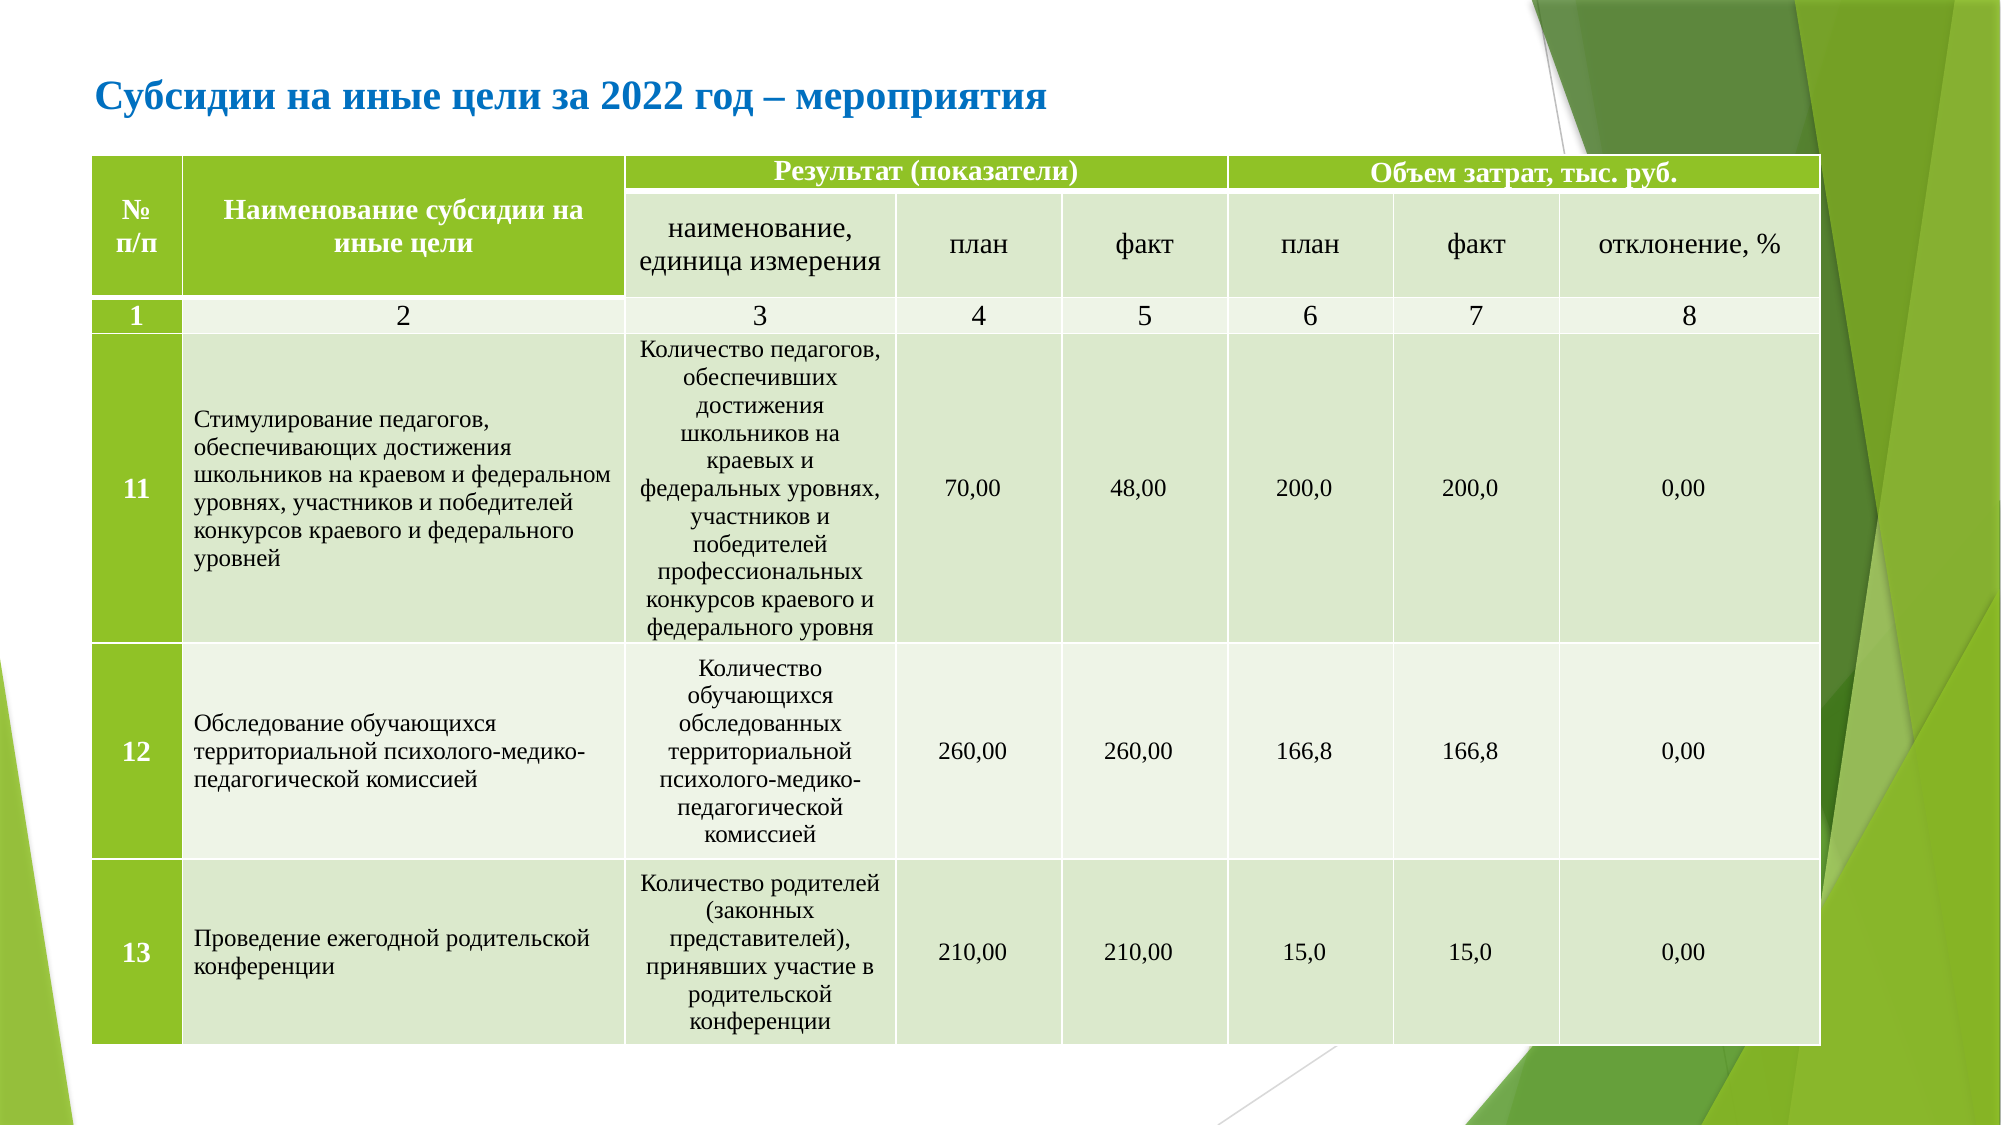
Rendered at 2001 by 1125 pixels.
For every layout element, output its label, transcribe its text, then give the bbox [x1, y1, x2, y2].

table_cell 13 [92, 860, 182, 1044]
table_cell факт [1394, 194, 1559, 297]
table_cell 8 [1560, 298, 1819, 333]
table_cell 0,00 [1560, 334, 1819, 642]
table_cell Количество обучающихся обследованных территориальной психолого-медико-педагогической комиссией [626, 644, 895, 858]
table_cell наименование, единица измерения [626, 194, 895, 297]
table_cell Количество педагогов, обеспечивших достижения школьников на краевых и федеральных уровнях, участников и победителей профессиональных конкурсов краевого и федерального уровня [626, 334, 895, 642]
table_cell 0,00 [1560, 644, 1819, 858]
table_cell 260,00 [1063, 644, 1227, 858]
table_cell 166,8 [1394, 644, 1559, 858]
table_cell 4 [897, 298, 1061, 333]
table_cell 7 [1394, 298, 1559, 333]
table_cell Обследование обучающихся территориальной психолого-медико-педагогической комиссией [183, 644, 624, 858]
table_cell 210,00 [897, 860, 1061, 1044]
table_cell 200,0 [1394, 334, 1559, 642]
table_cell 15,0 [1394, 860, 1559, 1044]
table_cell 70,00 [897, 334, 1061, 642]
table_header № п/п [92, 156, 182, 295]
table_cell 48,00 [1063, 334, 1227, 642]
table_cell 15,0 [1229, 860, 1393, 1044]
table_cell 166,8 [1229, 644, 1393, 858]
table_cell 6 [1229, 298, 1393, 333]
table_cell 210,00 [1063, 860, 1227, 1044]
table_cell 5 [1063, 298, 1227, 333]
table_cell 2 [183, 300, 624, 333]
table_cell отклонение, % [1560, 194, 1819, 297]
table_cell план [1229, 194, 1393, 297]
table_header Объем затрат, тыс. руб. [1229, 156, 1819, 188]
table_header Результат (показатели) [626, 156, 1227, 188]
table_header Наименование субсидии на иные цели [183, 156, 624, 295]
table_cell Проведение ежегодной родительской конференции [183, 860, 624, 1044]
table_cell план [897, 194, 1061, 297]
table_cell Количество родителей (законных представителей), принявших участие в родительской конференции [626, 860, 895, 1044]
table_cell Стимулирование педагогов, обеспечивающих достижения школьников на краевом и федеральном уровнях, участников и победителей конкурсов краевого и федерального уровней [183, 334, 624, 642]
table_cell 3 [626, 298, 895, 333]
table_cell 260,00 [897, 644, 1061, 858]
table_cell 1 [92, 300, 182, 333]
table_cell факт [1063, 194, 1227, 297]
table_cell 11 [92, 334, 182, 642]
title Субсидии на иные цели за 2022 год – мероприятия [79, 59, 1947, 179]
table_cell 12 [92, 644, 182, 858]
table_cell 0,00 [1560, 860, 1819, 1044]
table_cell 200,0 [1229, 334, 1393, 642]
